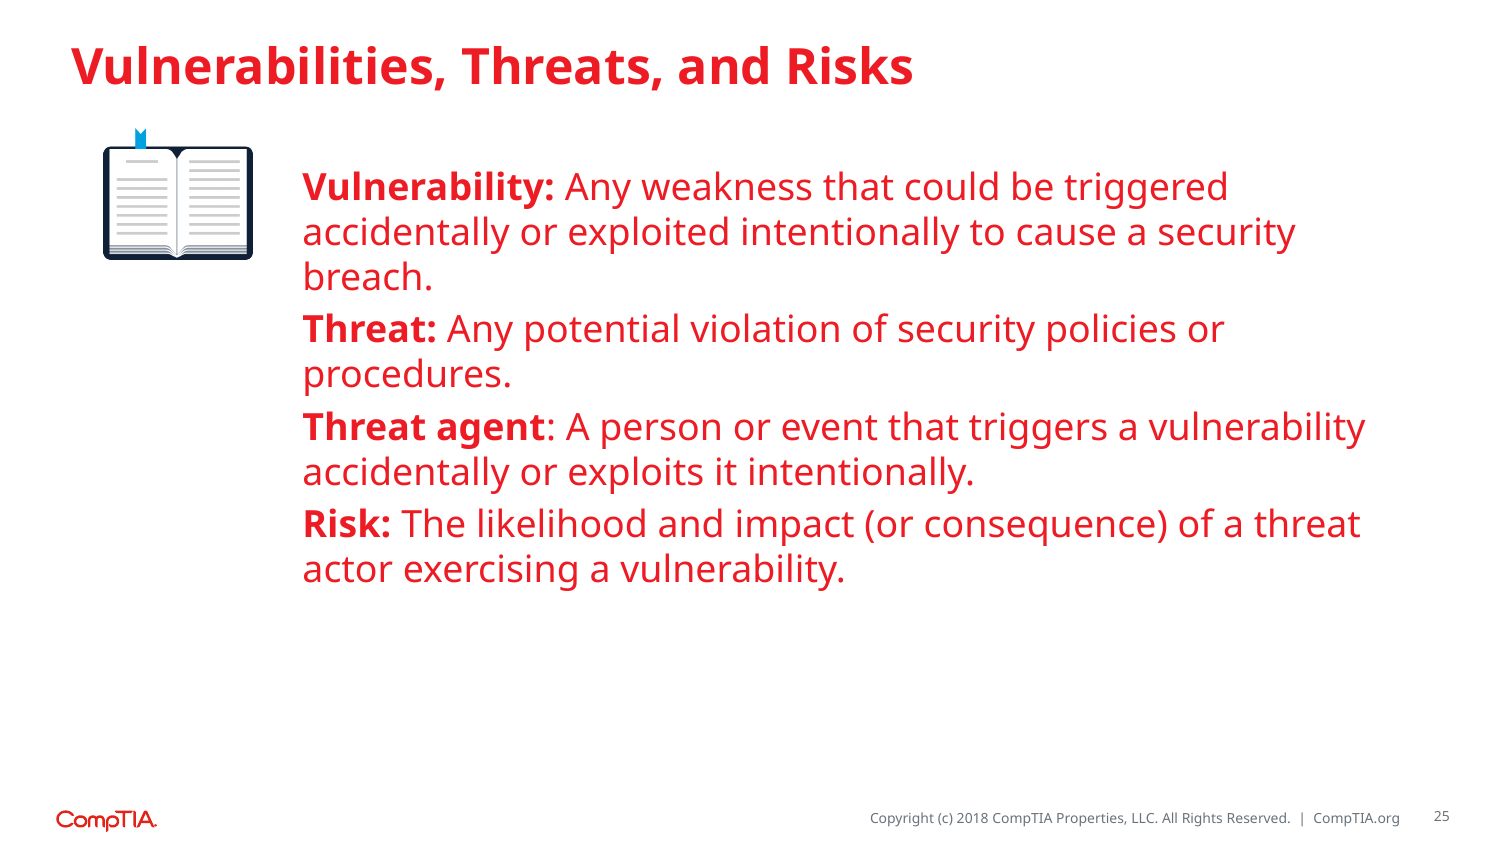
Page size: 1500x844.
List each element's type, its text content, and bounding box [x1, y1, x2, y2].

slide_number 25 [1407, 800, 1450, 835]
list Vulnerability: Any weakness that could be triggered accidentally or exploited intentionally to cause a security breach. Threat: Any potential violation of security policies or procedures. Threat agent: A person or event that triggers a vulnerability accidentally or exploits it intentionally. Risk: The likelihood and impact (or consequence) of a threat actor exercising a vulnerability. [287, 155, 1445, 249]
picture [103, 128, 253, 260]
title Vulnerabilities, Threats, and Risks [56, 12, 1444, 117]
